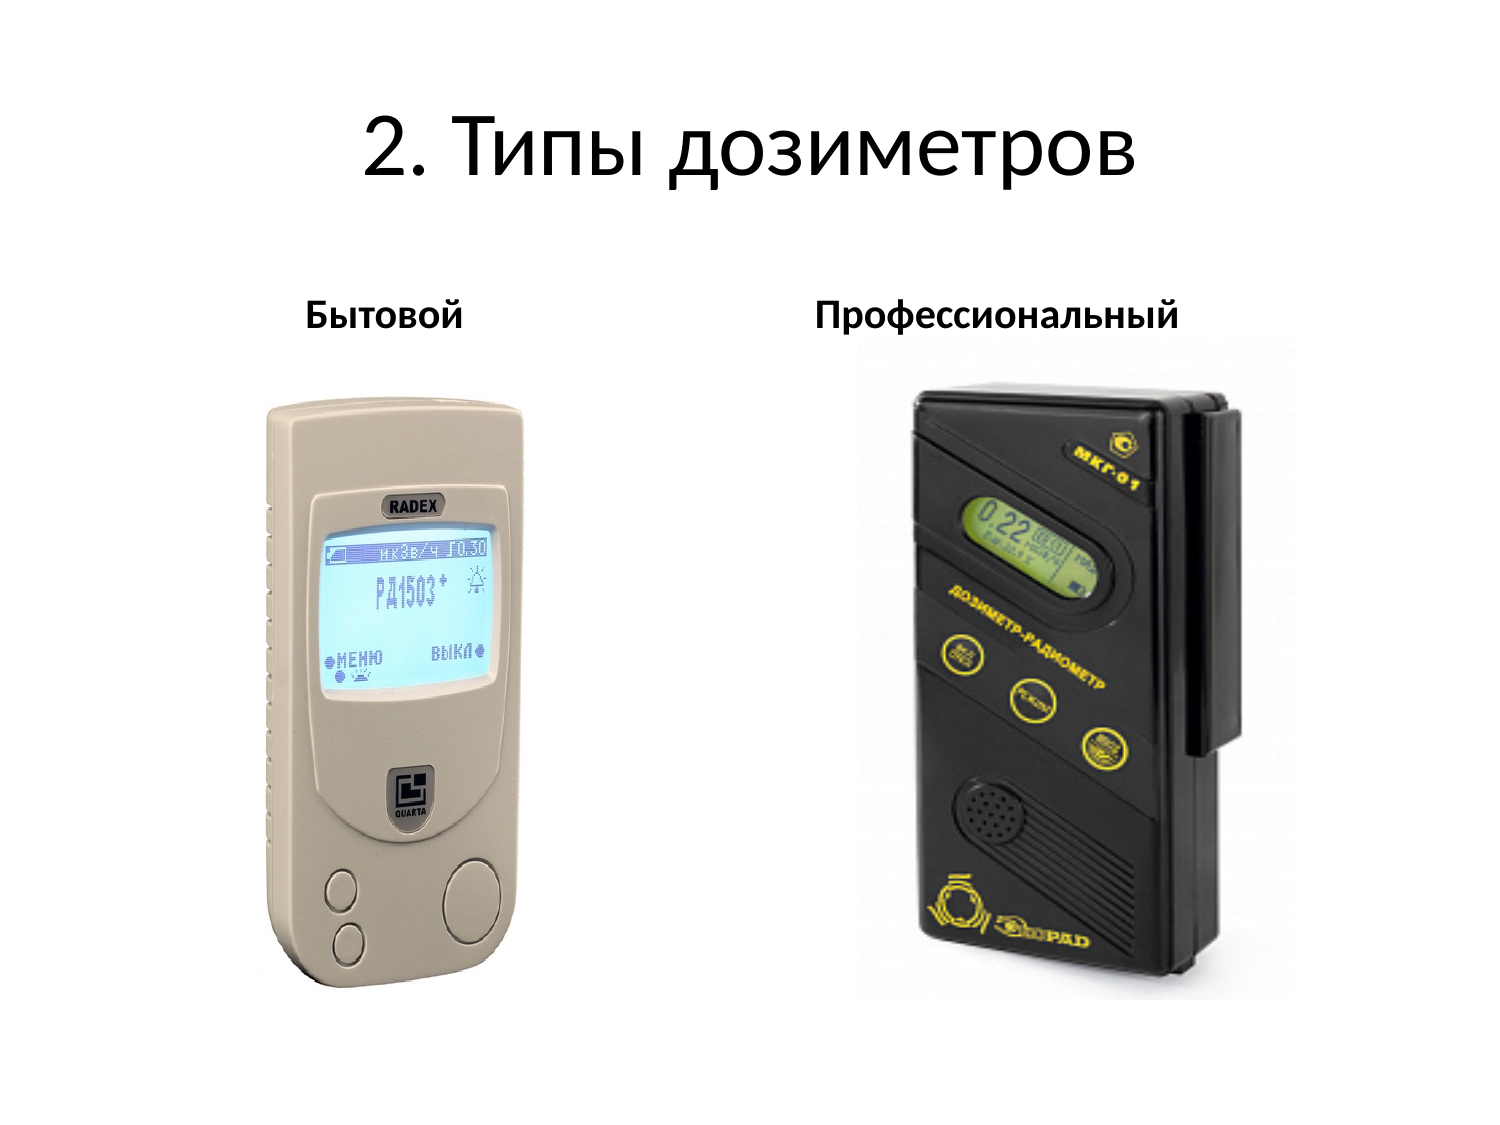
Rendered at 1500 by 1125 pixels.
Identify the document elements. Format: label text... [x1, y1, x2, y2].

title 2. Типы дозиметров [75, 45, 1425, 233]
list Бытовой Профессиональный [100, 219, 1426, 345]
picture [29, 361, 774, 1024]
list [70, 256, 733, 360]
picture [858, 337, 1297, 1000]
